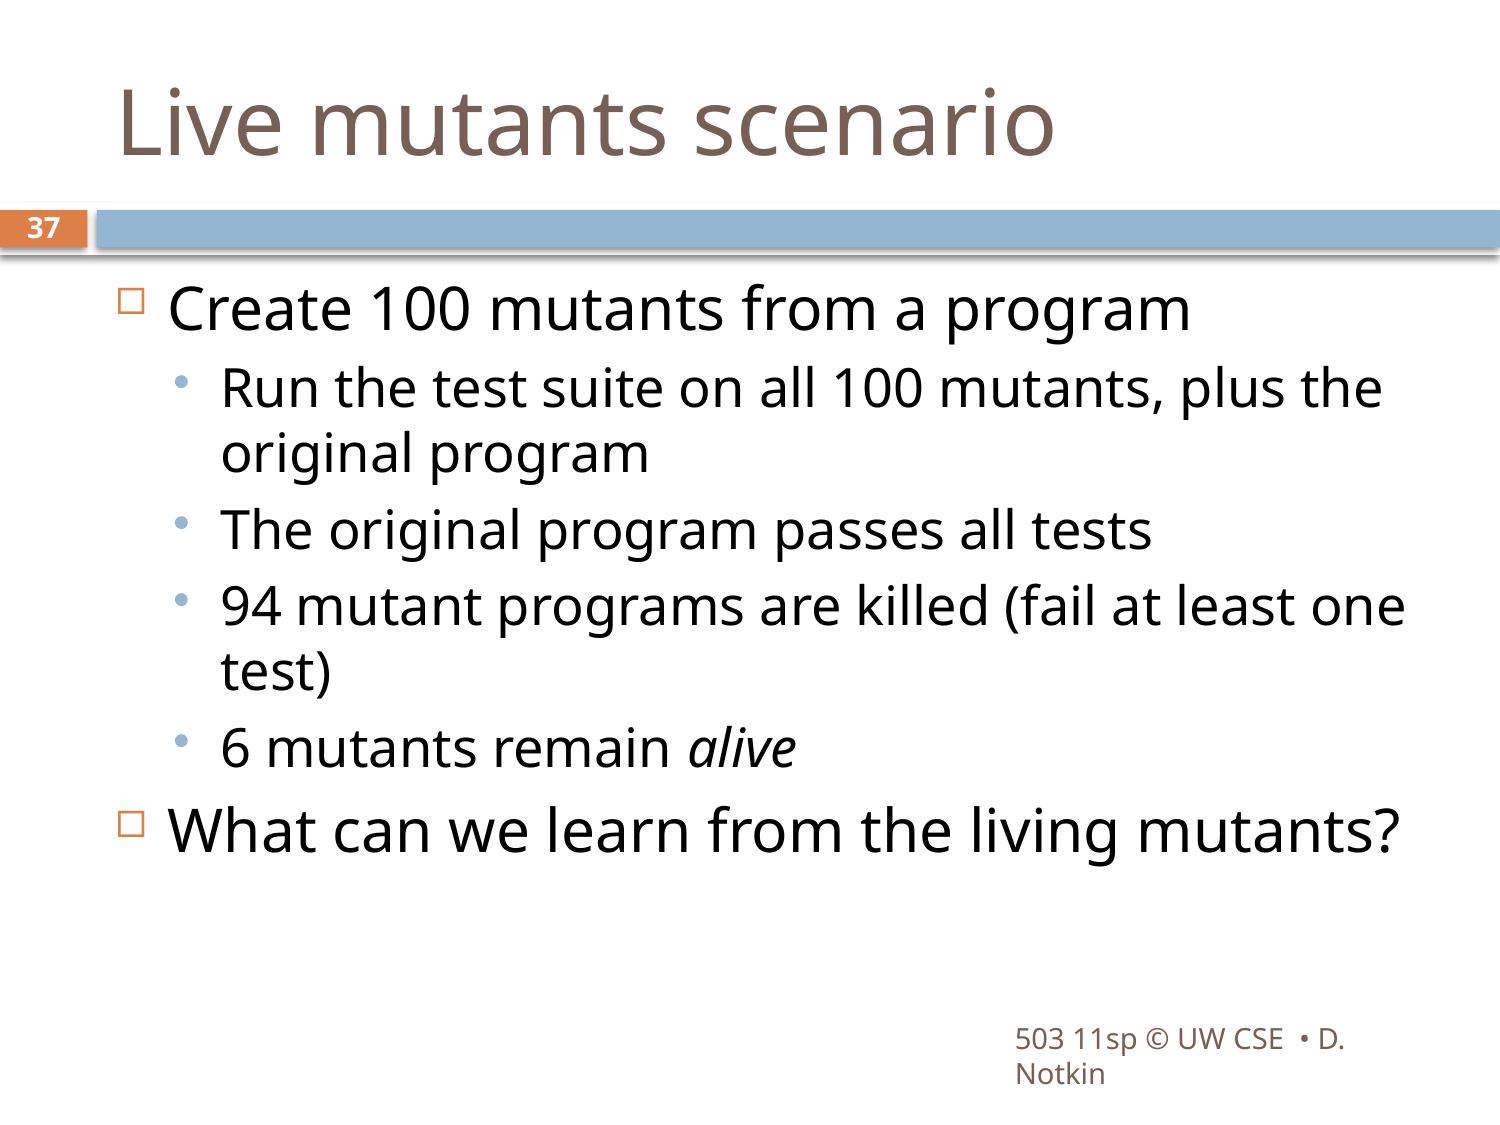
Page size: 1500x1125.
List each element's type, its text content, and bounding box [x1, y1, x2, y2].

slide_number 37 [0, 208, 88, 249]
list Create 100 mutants from a program Run the test suite on all 100 mutants, plus the original program The original program passes all tests 94 mutant programs are killed (fail at least one test) 6 mutants remain alive What can we learn from the living mutants? [100, 262, 1438, 1000]
slide_number 503 11sp © UW CSE • D. Notkin [999, 1025, 1438, 1085]
title Live mutants scenario [100, 37, 1438, 200]
